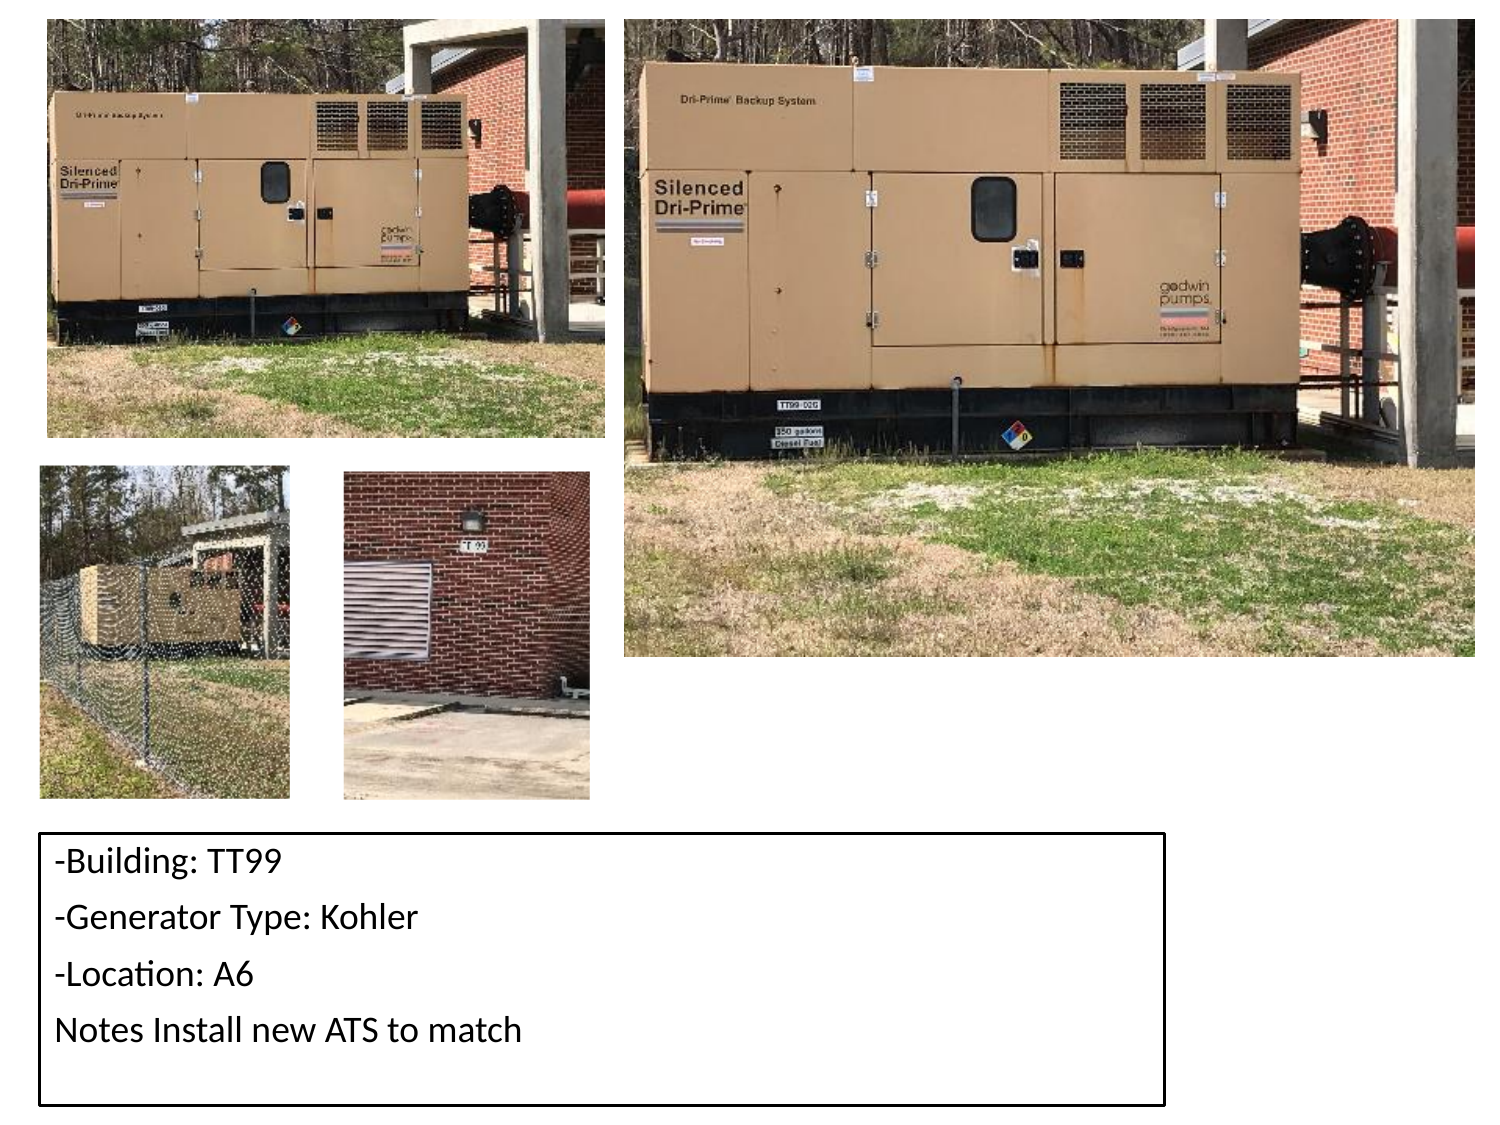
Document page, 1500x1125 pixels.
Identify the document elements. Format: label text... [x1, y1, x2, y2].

picture [47, 19, 605, 438]
text_box -Building: TT99 -Generator Type: Kohler -Location: A6 Notes Install new ATS to match [39, 833, 1165, 1106]
picture [0, 19, 1475, 799]
